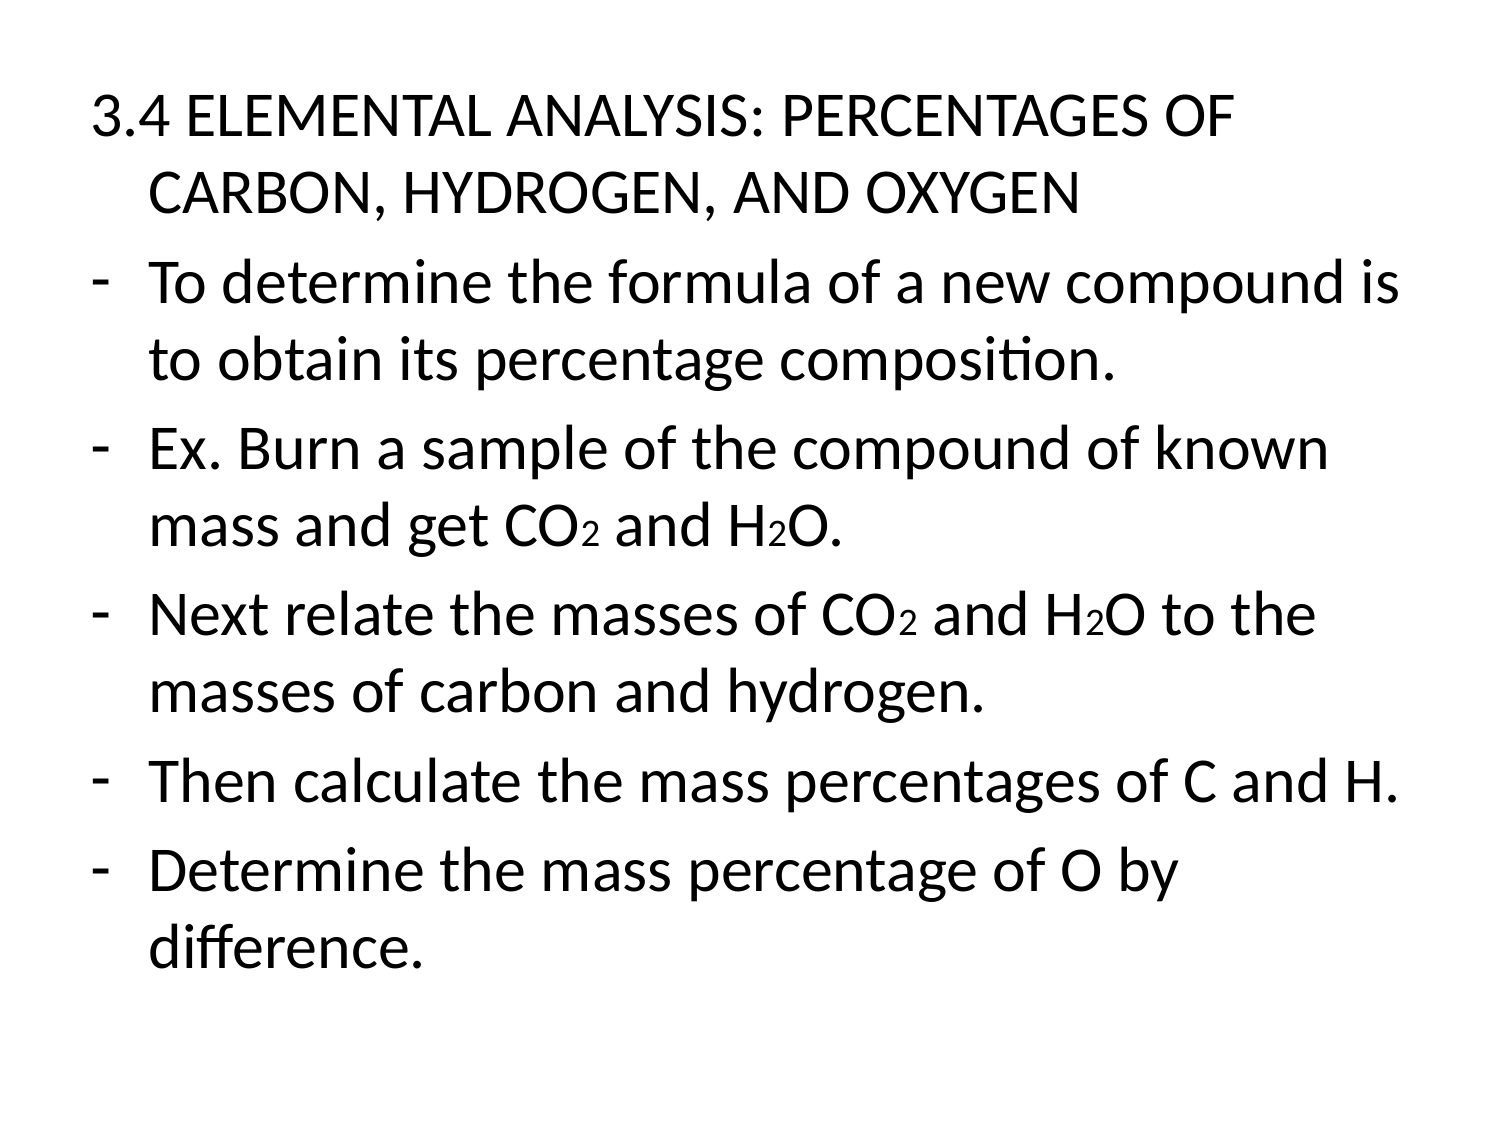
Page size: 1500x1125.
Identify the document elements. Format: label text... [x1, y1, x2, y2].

list 3.4 ELEMENTAL ANALYSIS: PERCENTAGES OF CARBON, HYDROGEN, AND OXYGEN To determine the formula of a new compound is to obtain its percentage composition. Ex. Burn a sample of the compound of known mass and get CO2 and H2O. Next relate the masses of CO2 and H2O to the masses of carbon and hydrogen. Then calculate the mass percentages of C and H. Determine the mass percentage of O by difference. [75, 65, 1425, 1005]
